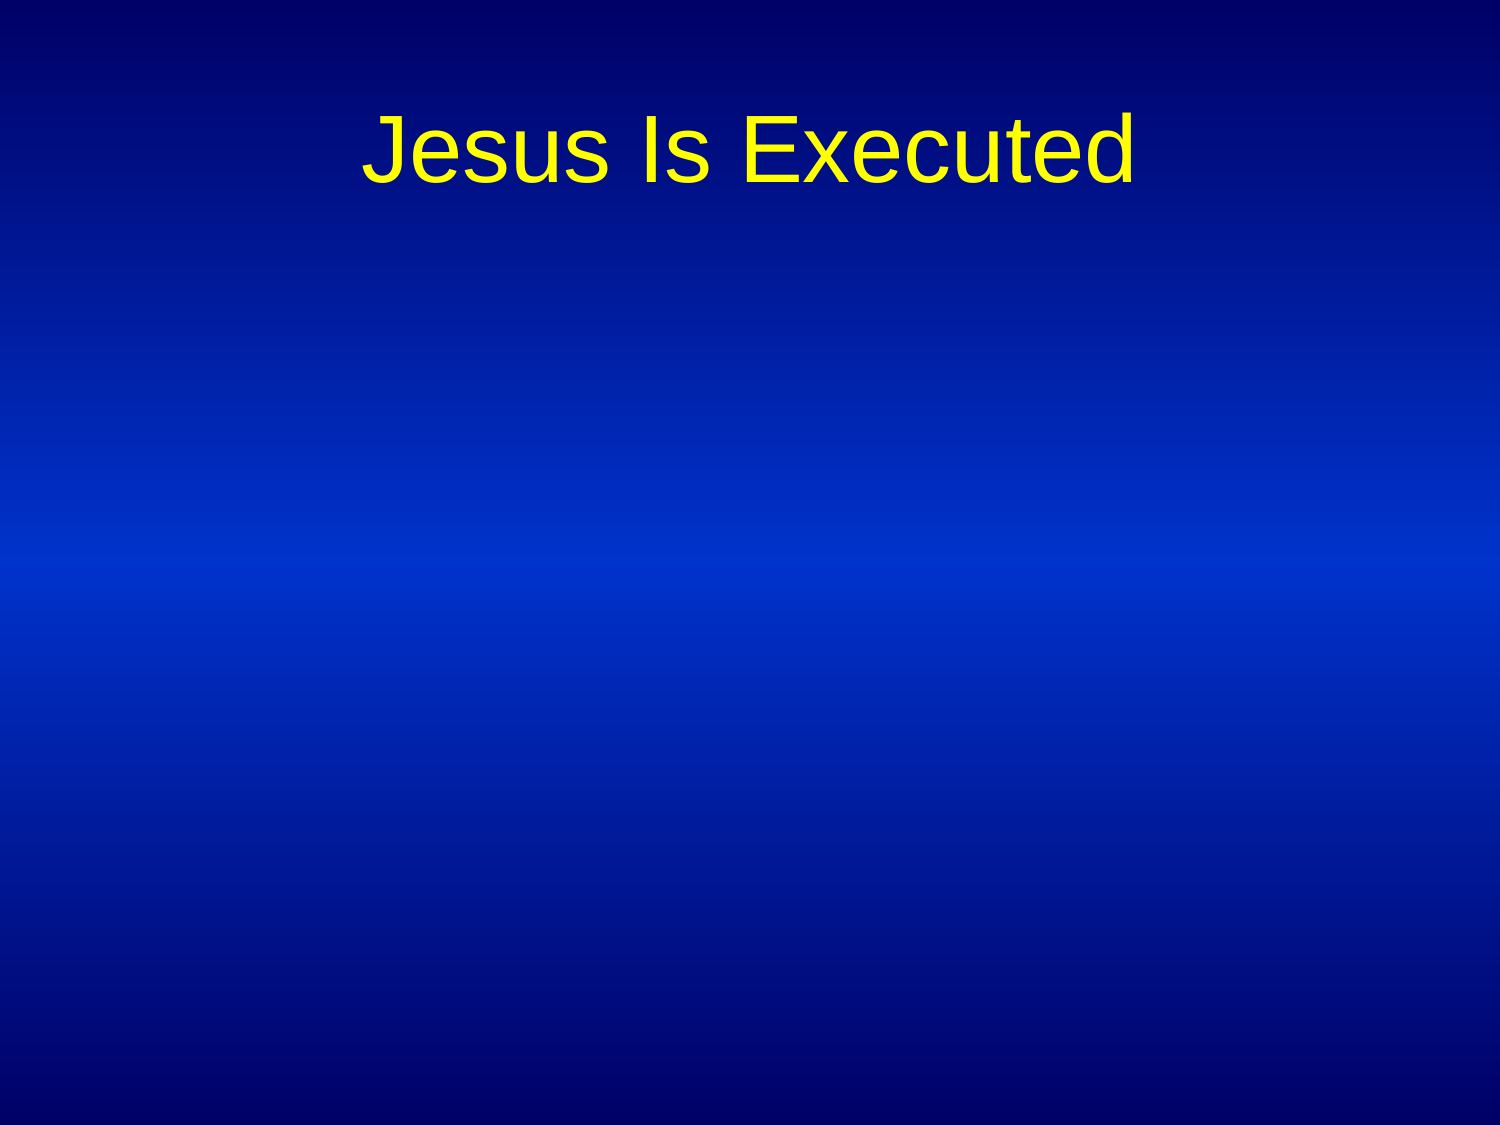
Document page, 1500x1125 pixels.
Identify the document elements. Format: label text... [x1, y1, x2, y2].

title Jesus Is Executed [37, 50, 1463, 238]
